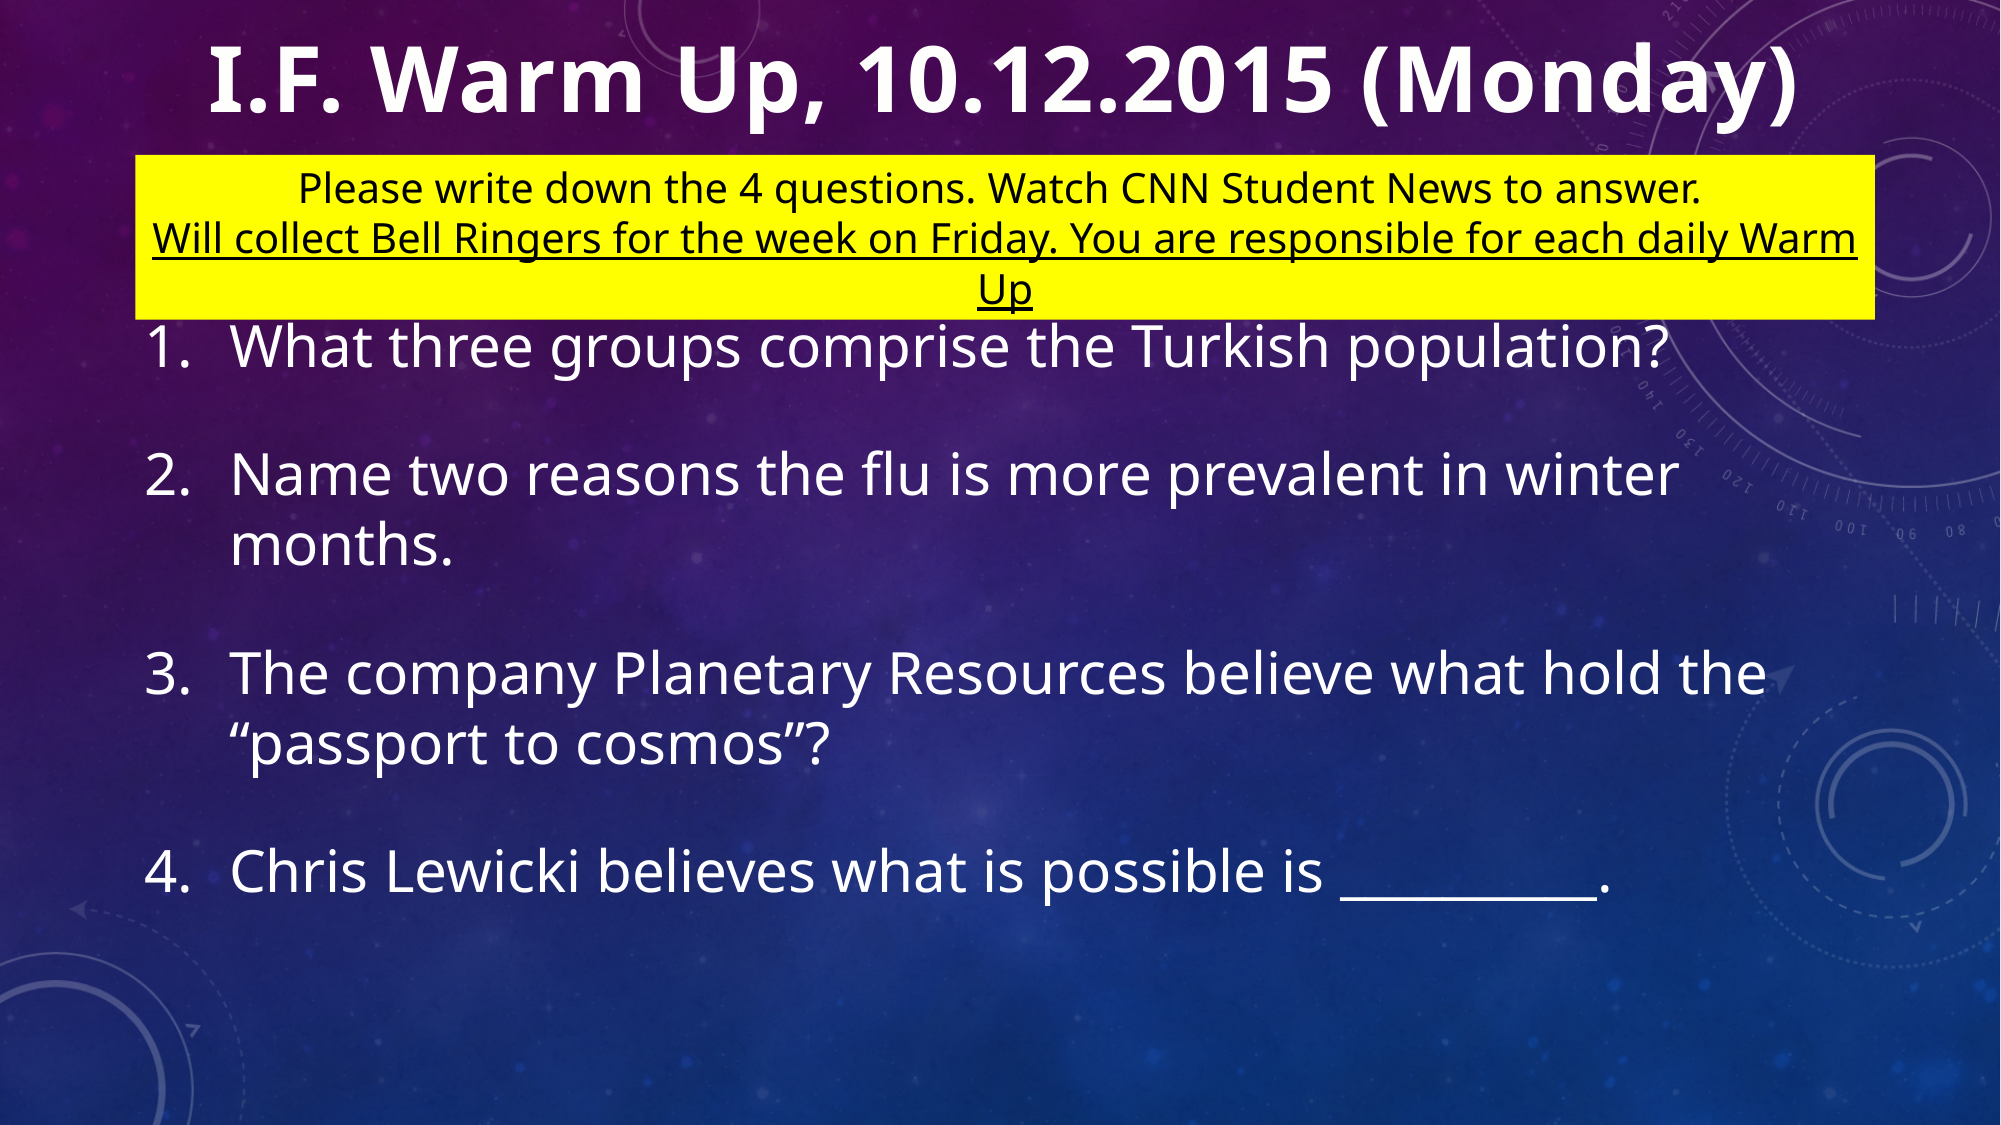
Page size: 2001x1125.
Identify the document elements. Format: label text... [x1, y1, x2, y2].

text_box Please write down the 4 questions. Watch CNN Student News to answer. Will collect Bell Ringers for the week on Friday. You are responsible for each daily Warm Up [135, 154, 1875, 301]
text_box What three groups comprise the Turkish population? Name two reasons the flu is more prevalent in winter months. The company Planetary Resources believe what hold the “passport to cosmos”? Chris Lewicki believes what is possible is __________. [67, 301, 1943, 912]
text_box I.F. Warm Up, 10.12.2015 (Monday) [135, 13, 1875, 139]
picture [0, 0, 2001, 1125]
